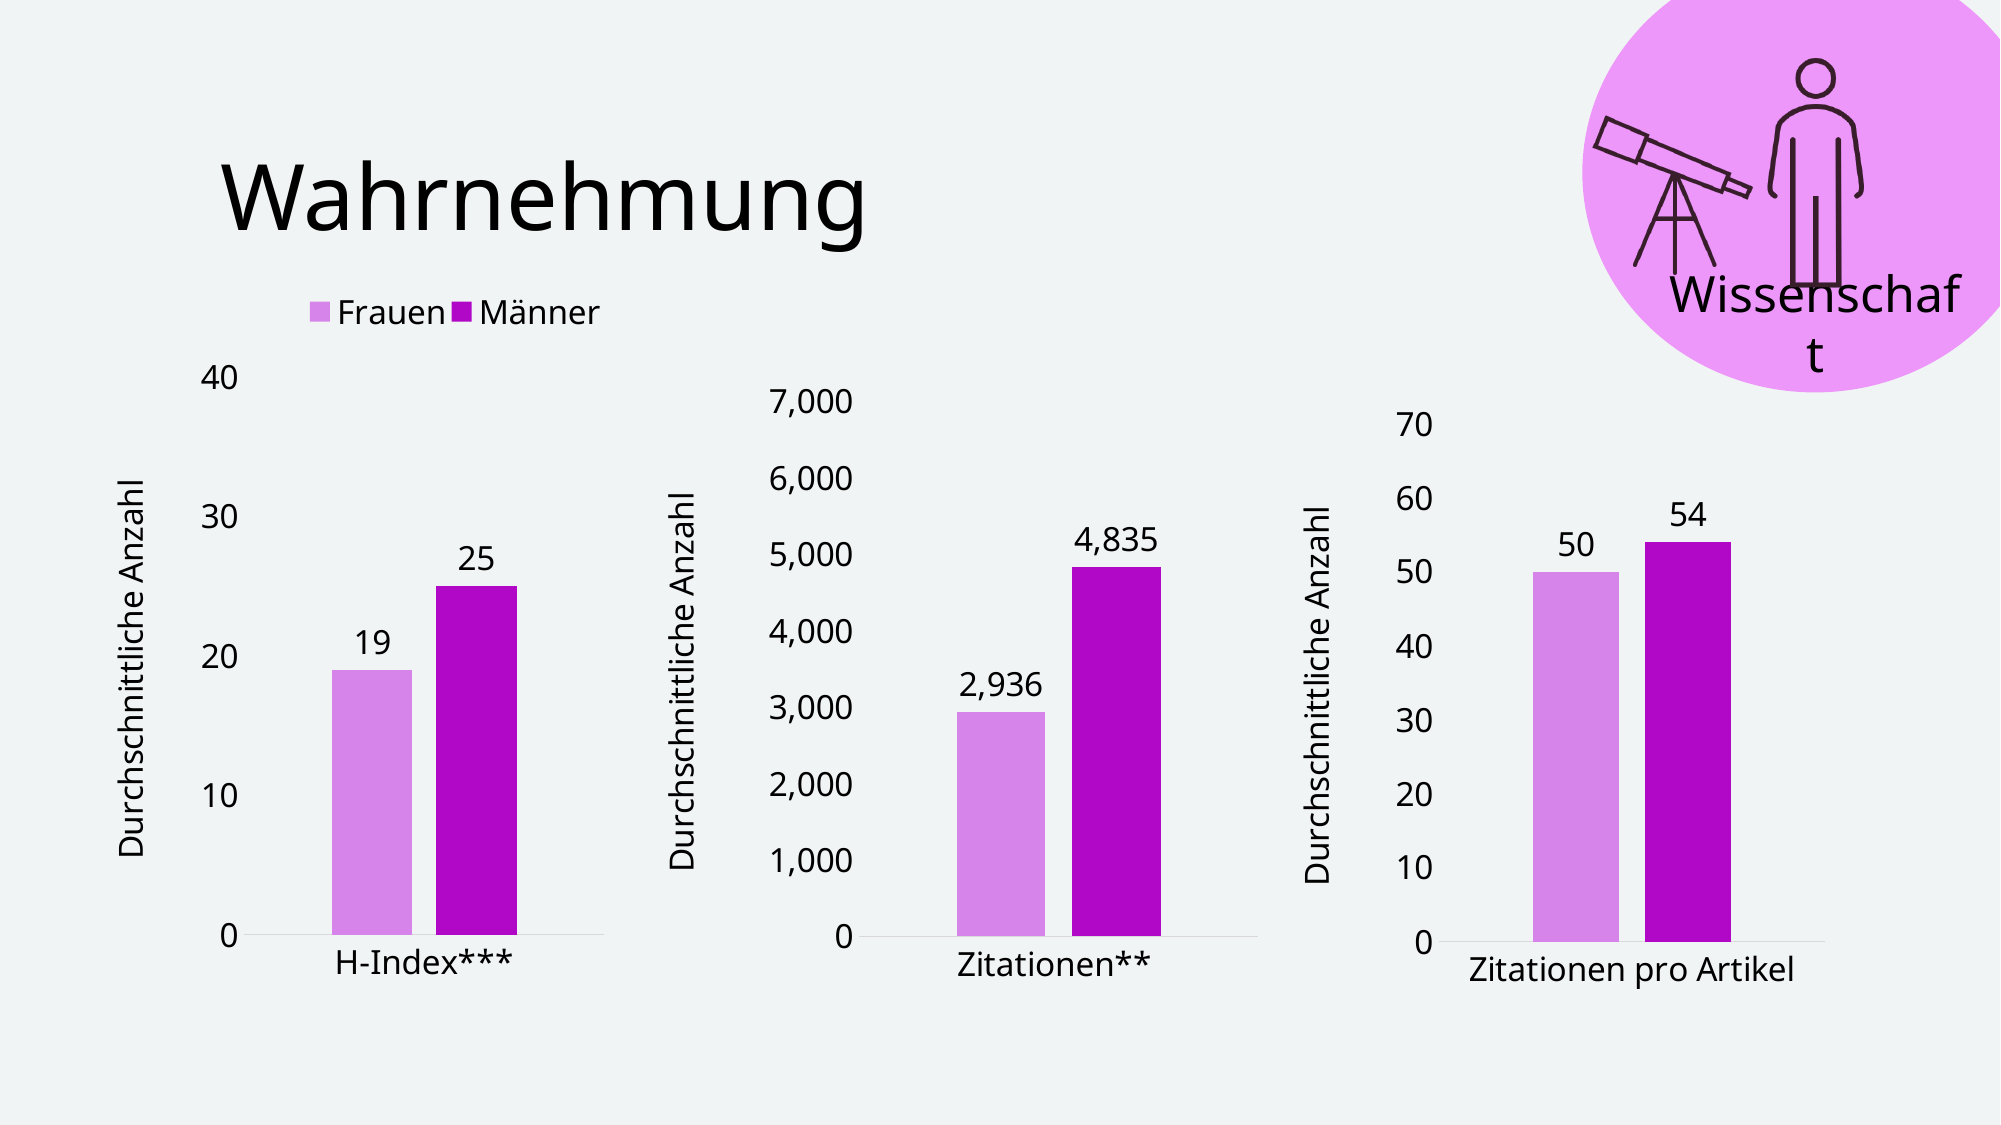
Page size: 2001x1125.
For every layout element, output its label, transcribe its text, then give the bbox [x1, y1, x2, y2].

chart [1284, 294, 1860, 1004]
text_box Wissenschaft [1595, 0, 2000, 390]
title Wahrnehmung [205, 97, 1234, 304]
chart [98, 246, 617, 1016]
chart [645, 294, 1260, 1004]
picture [1572, 50, 1938, 295]
